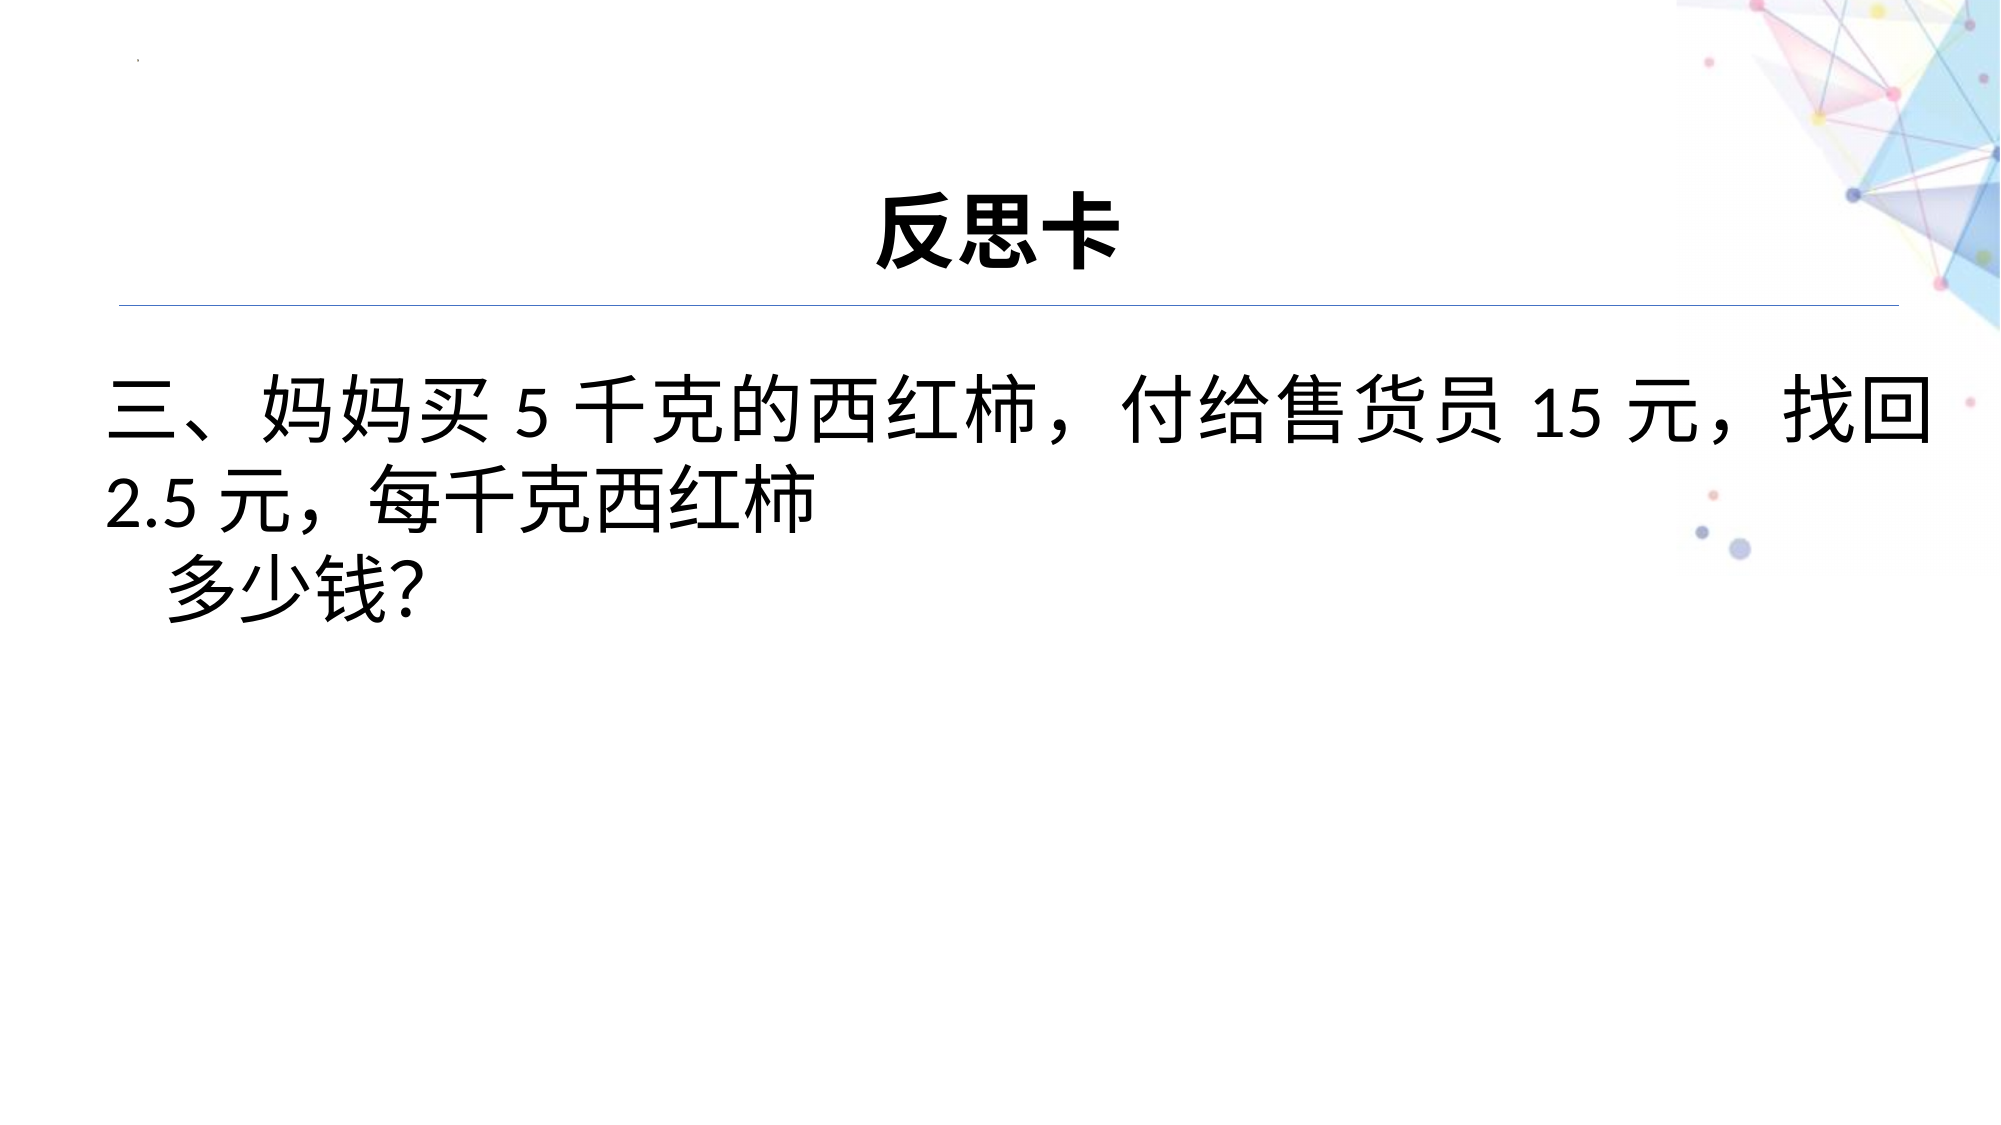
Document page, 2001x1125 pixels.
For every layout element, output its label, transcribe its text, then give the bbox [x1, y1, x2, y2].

text_box 三、妈妈买5千克的西红柿，付给售货员15元，找回2.5元，每千克西红柿 多少钱？ [89, 354, 1968, 1045]
picture [1677, 0, 1999, 575]
text_box 反思卡 [858, 172, 1142, 287]
